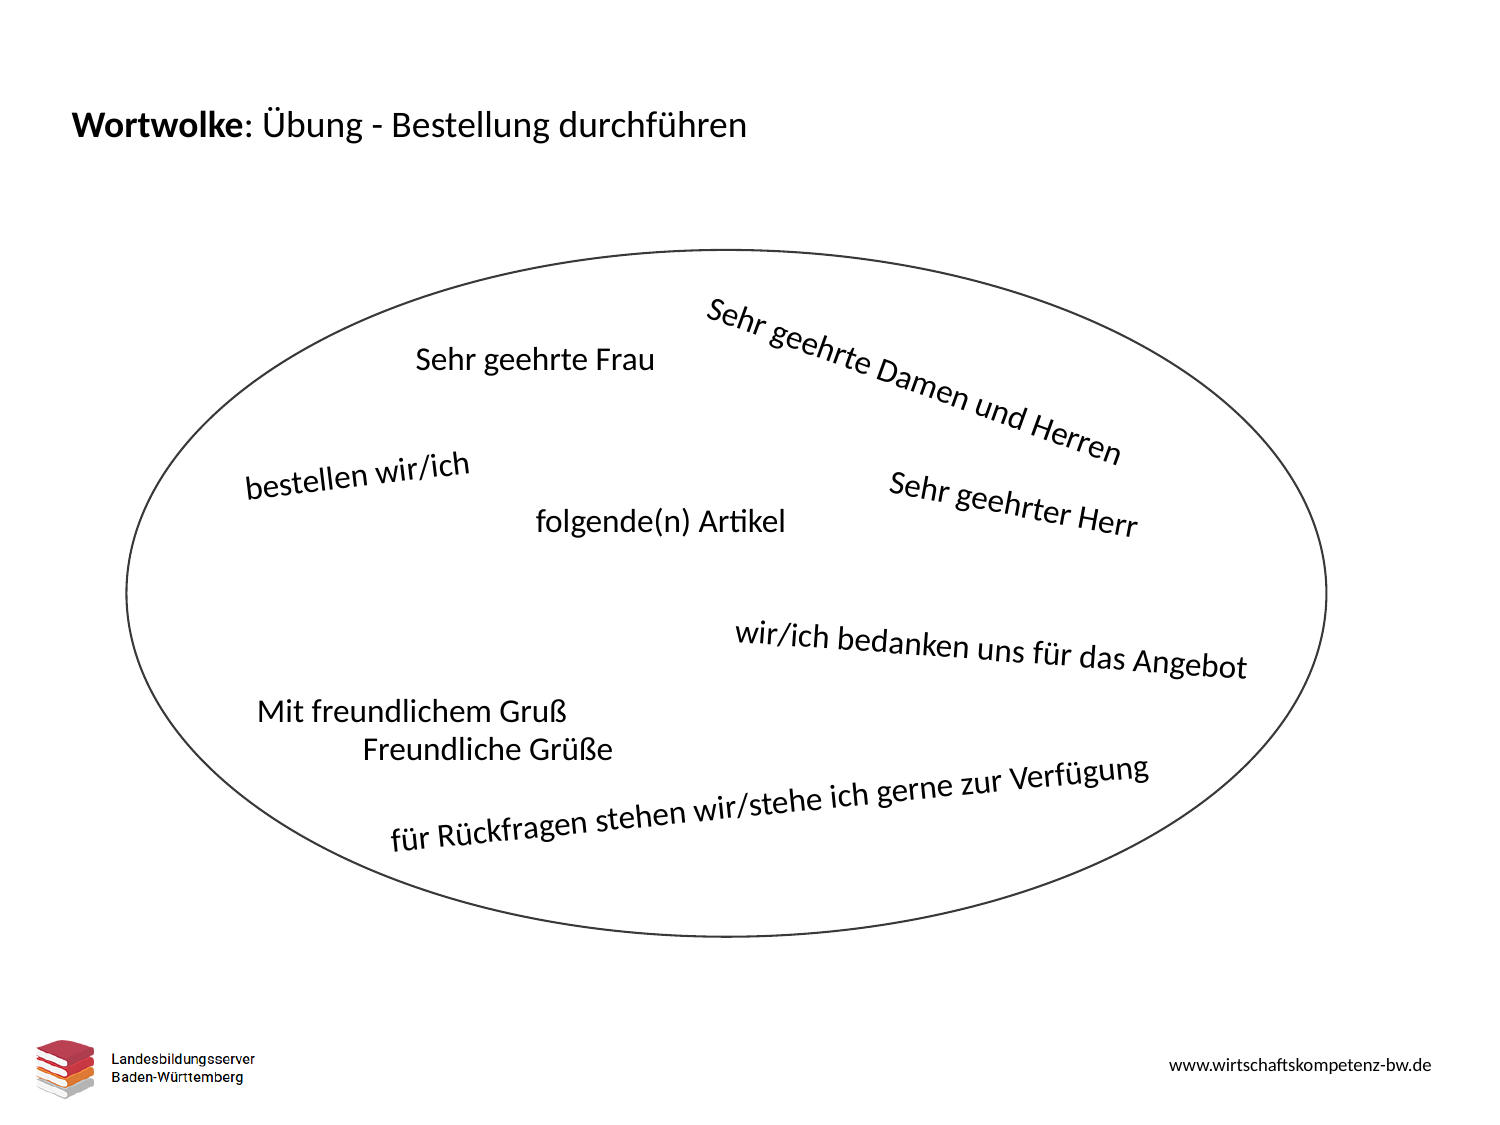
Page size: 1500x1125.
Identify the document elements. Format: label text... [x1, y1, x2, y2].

text_box folgende(n) Artikel [520, 492, 876, 547]
text_box wir/ich bedanken uns für das Angebot [718, 600, 1299, 698]
picture [26, 1028, 265, 1106]
text_box Sehr geehrte Damen und Herren [686, 273, 1219, 512]
text_box für Rückfragen stehen wir/stehe ich gerne zur Verfügung [373, 725, 1248, 868]
text_box bestellen wir/ich [227, 418, 586, 516]
text_box [125, 248, 1328, 938]
text_box Mit freundlichem Gruß [242, 681, 756, 737]
text_box Wortwolke: Übung - Bestellung durchführen [56, 92, 1100, 152]
text_box Sehr geehrte Frau [400, 330, 756, 385]
text_box Freundliche Grüße [348, 719, 650, 775]
text_box Sehr geehrter Herr [873, 450, 1230, 569]
text_box www.wirtschaftskompetenz-bw.de [1154, 1045, 1468, 1083]
